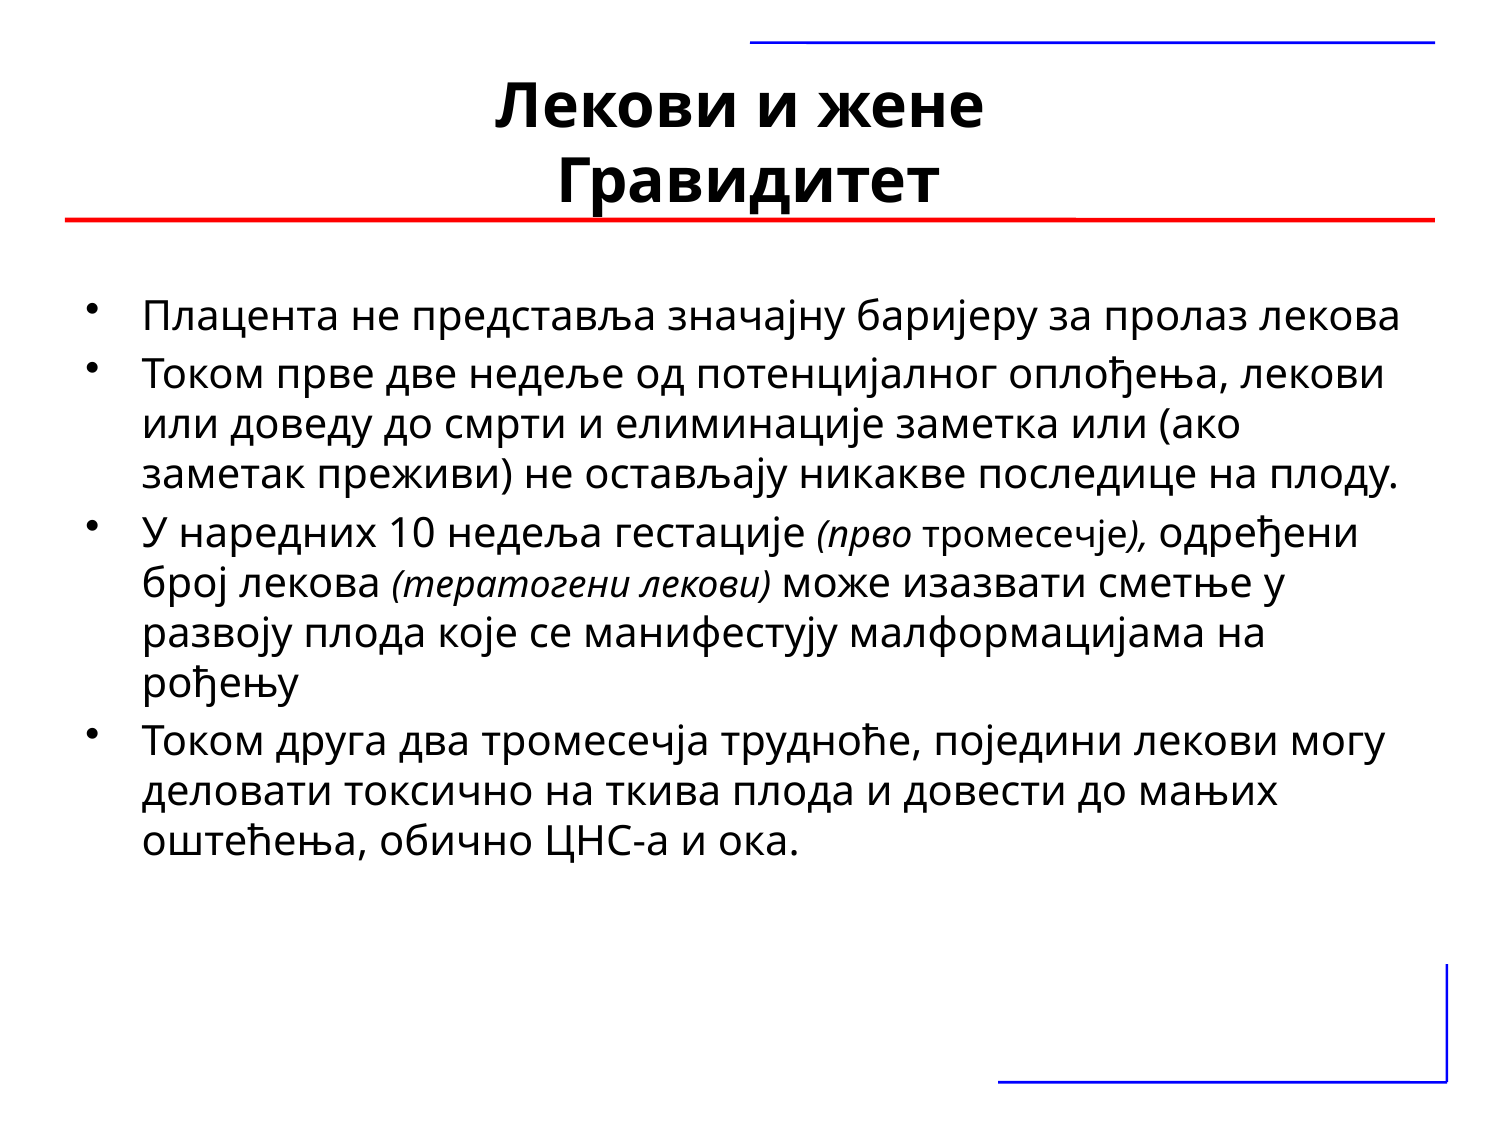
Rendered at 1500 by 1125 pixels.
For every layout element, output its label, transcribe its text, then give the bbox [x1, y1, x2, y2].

list Плацента не представља значајну баријеру за пролаз лекова Током прве две недеље од потенцијалног оплођења, лекови или доведу до смрти и елиминације заметка или (ако заметак преживи) не остављају никакве последице на плоду. У наредних 10 недеља гестације (прво тромесечје), одређени број лекова (тератогени лекови) може изазвати сметње у развоју плода које се манифестују малформацијама на рођењу Током друга два тромесечја трудноће, поједини лекови могу деловати токсично на ткива плода и довести до мањих оштећења, обично ЦНС-а и ока. [70, 280, 1430, 1020]
title Лекови и жене Гравидитет [74, 19, 1424, 223]
